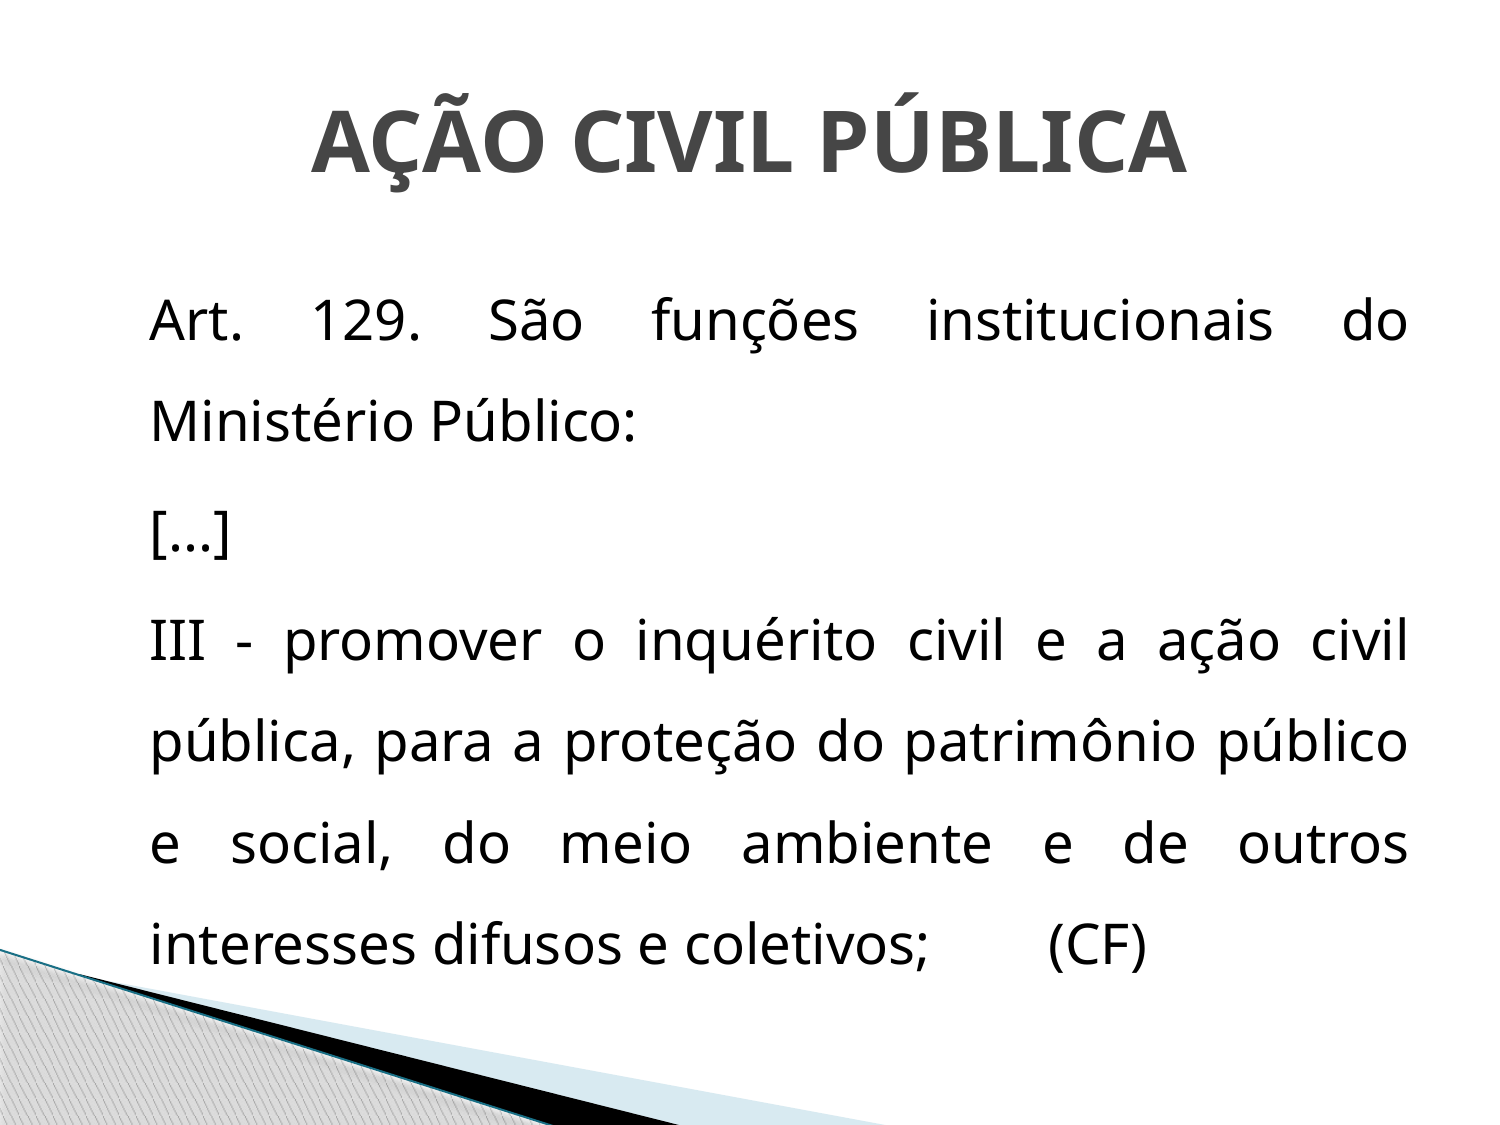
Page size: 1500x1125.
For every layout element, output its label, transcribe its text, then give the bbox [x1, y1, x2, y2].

title AÇÃO CIVIL PÚBLICA [75, 45, 1425, 233]
list Art. 129. São funções institucionais do Ministério Público: [...] III - promover o inquérito civil e a ação civil pública, para a proteção do patrimônio público e social, do meio ambiente e de outros interesses difusos e coletivos; (CF) [75, 243, 1425, 986]
